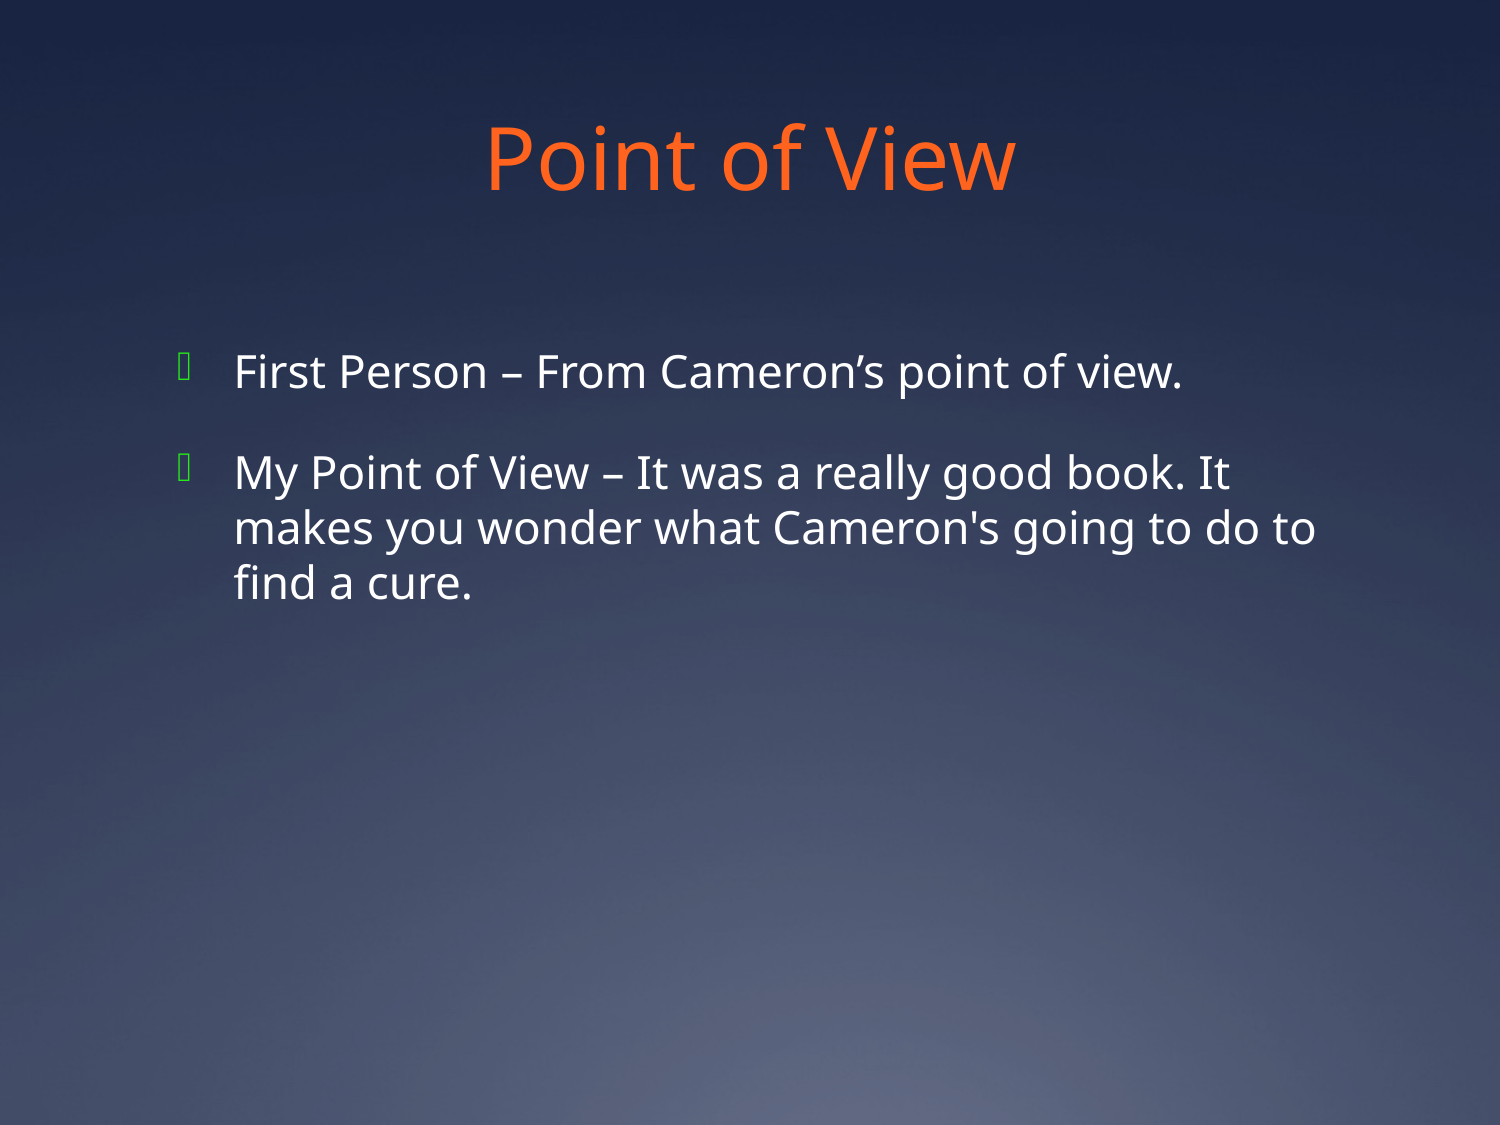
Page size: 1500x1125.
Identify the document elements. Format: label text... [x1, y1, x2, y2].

list First Person – From Cameron’s point of view. My Point of View – It was a really good book. It makes you wonder what Cameron's going to do to find a cure. [162, 335, 1338, 1005]
title Point of View [100, 95, 1400, 225]
